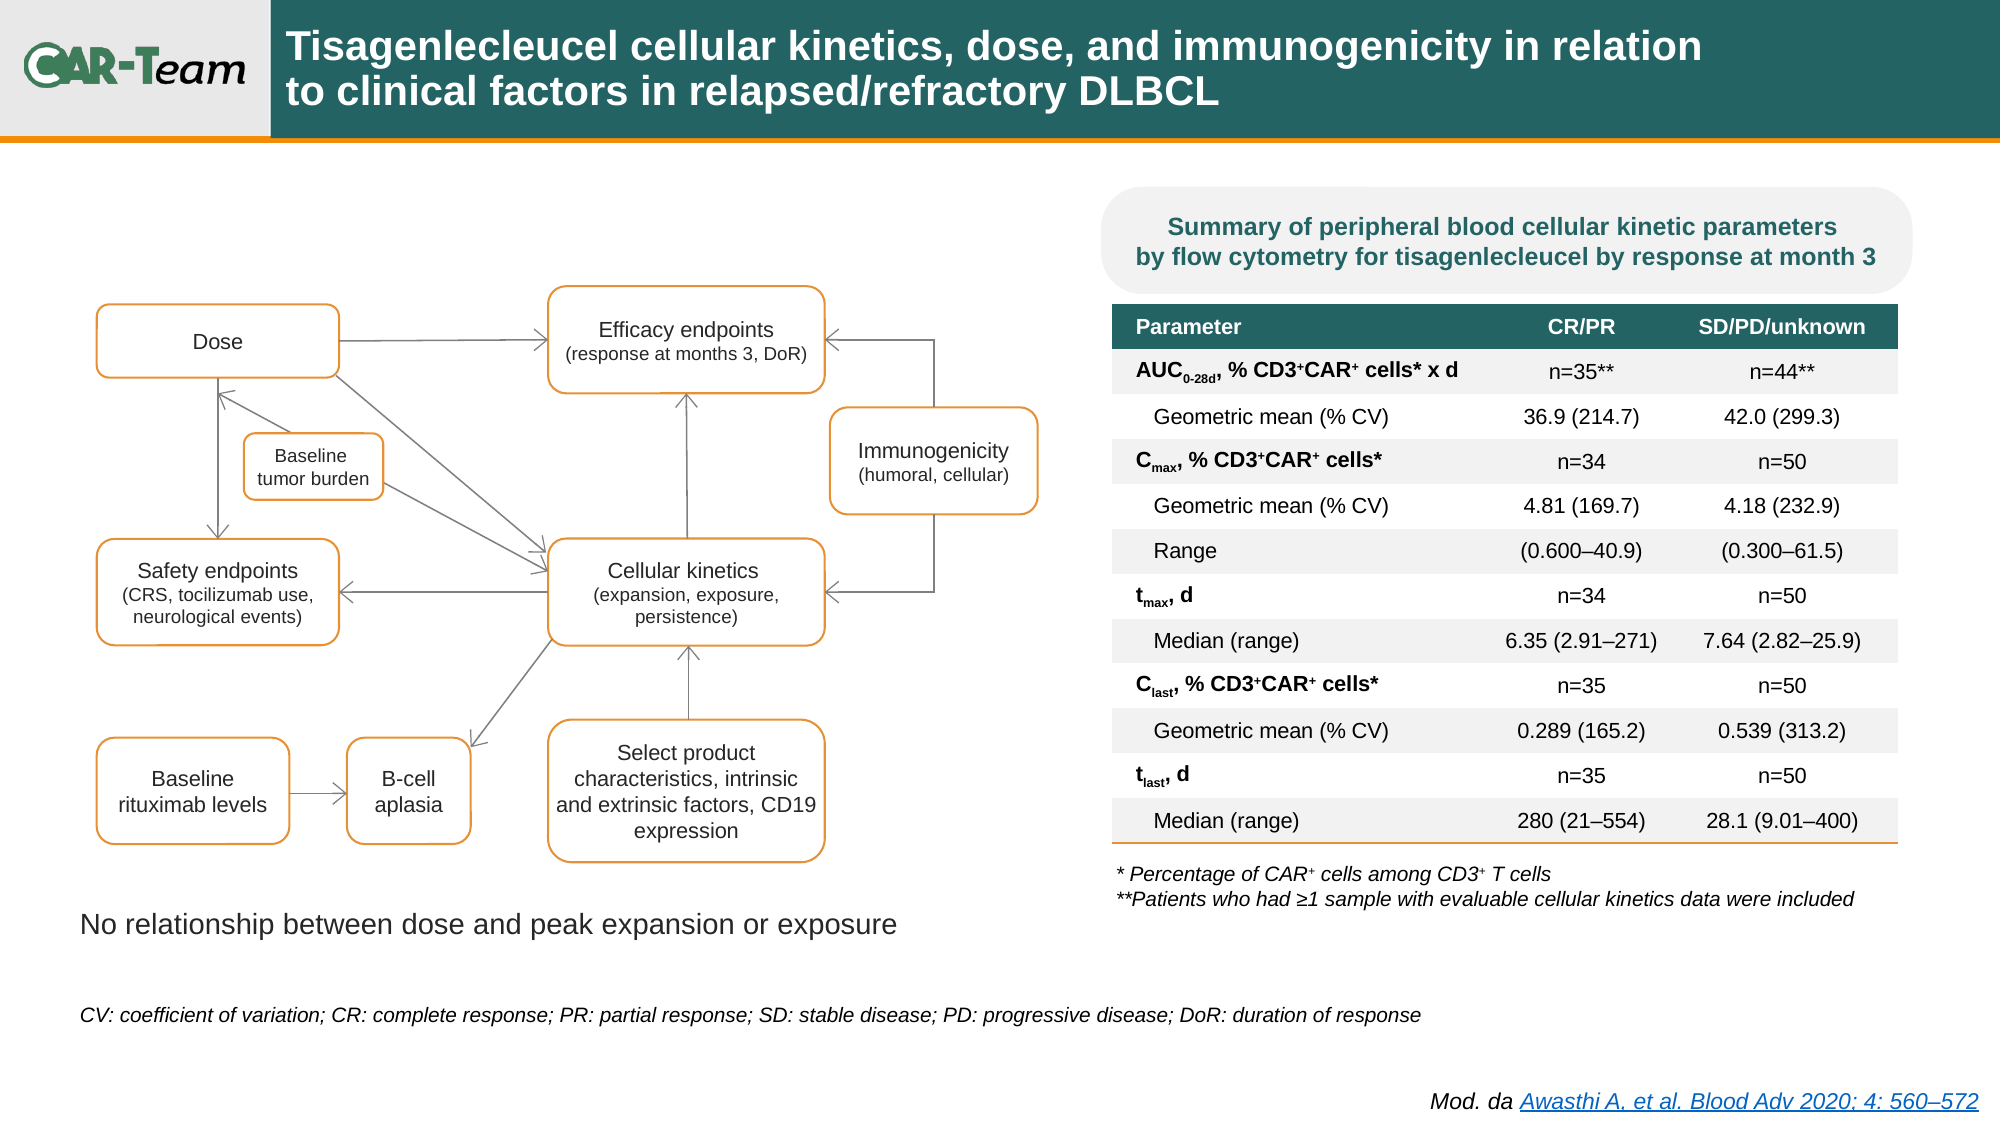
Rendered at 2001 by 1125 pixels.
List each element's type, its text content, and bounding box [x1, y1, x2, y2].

table_cell 0.539 (313.2) [1667, 708, 1898, 753]
table_cell Geometric mean (% CV) [1112, 484, 1496, 529]
table_cell 42.0 (299.3) [1667, 394, 1898, 439]
table_cell 280 (21–554) [1496, 798, 1667, 842]
table_cell 0.289 (165.2) [1496, 708, 1667, 753]
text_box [845, 318, 914, 429]
title Tisagenlecleucel cellular kinetics, dose, and immunogenicity in relation to clinical factors in relapsed/refractory DLBCL [270, 0, 1996, 139]
table_cell n=50 [1667, 663, 1898, 708]
text_box No relationship between dose and peak expansion or exposure [65, 898, 934, 948]
table_cell n=50 [1667, 753, 1898, 798]
text_box Immunogenicity (humoral, cellular) [828, 406, 1039, 516]
table_cell Cmax, % CD3+CAR+ cells* [1112, 439, 1496, 484]
text_box Dose [95, 303, 341, 379]
text_box Efficacy endpoints (response at months 3, DoR) [547, 285, 826, 395]
table_cell tmax, d [1112, 574, 1496, 619]
table_cell 36.9 (214.7) [1496, 394, 1667, 439]
text_box B-cell aplasia [345, 736, 472, 846]
table_cell 7.64 (2.82–25.9) [1667, 619, 1898, 663]
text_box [217, 393, 549, 572]
table_cell Median (range) [1112, 798, 1496, 842]
table_cell 4.81 (169.7) [1496, 484, 1667, 529]
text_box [336, 375, 547, 393]
table_cell Median (range) [1112, 619, 1496, 663]
table_cell 6.35 (2.91–271) [1496, 619, 1667, 663]
table_header Parameter [1112, 304, 1496, 349]
table_cell n=50 [1667, 574, 1898, 619]
table_cell Geometric mean (% CV) [1112, 708, 1496, 753]
table_cell n=35 [1496, 663, 1667, 708]
text_box Safety endpoints (CRS, tocilizumab use, neurological events) [95, 537, 341, 647]
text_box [840, 498, 919, 608]
text_box Baseline rituximab levels [95, 736, 291, 846]
text_box Cellular kinetics (expansion, exposure, persistence) [547, 537, 826, 647]
text_box CV: coefficient of variation; CR: complete response; PR: partial response; SD: stable disease; PD: progressive disease; DoR: duration of response [65, 994, 1857, 1035]
table_cell Geometric mean (% CV) [1112, 394, 1496, 439]
table_cell n=44** [1667, 349, 1898, 394]
table_cell tlast, d [1112, 753, 1496, 798]
table_cell (0.300–61.5) [1667, 529, 1898, 574]
table_cell Range [1112, 529, 1496, 574]
table_cell 28.1 (9.01–400) [1667, 798, 1898, 842]
table_cell n=50 [1667, 439, 1898, 484]
table_header CR/PR [1496, 304, 1667, 349]
table_cell AUC0-28d, % CD3+CAR+ cells* x d [1112, 349, 1496, 394]
text_box Mod. da Awasthi A, et al. Blood Adv 2020; 4: 560–572 [1331, 1081, 1994, 1122]
table_cell n=35** [1496, 349, 1667, 394]
table_cell n=35 [1496, 753, 1667, 798]
picture [24, 42, 245, 88]
text_box Summary of peripheral blood cellular kinetic parameters by flow cytometry for tisagenlecleucel by response at month 3 [1100, 185, 1914, 295]
table_cell 4.18 (232.9) [1667, 484, 1898, 529]
text_box * Percentage of CAR+ cells among CD3+ T cells **Patients who had ≥1 sample with evaluable cellular kinetics data were included [1101, 853, 1901, 944]
table_cell (0.600–40.9) [1496, 529, 1667, 574]
table_cell Clast, % CD3+CAR+ cells* [1112, 663, 1496, 708]
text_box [470, 638, 553, 748]
table_cell n=34 [1496, 439, 1667, 484]
table_cell n=34 [1496, 574, 1667, 619]
table_header SD/PD/unknown [1667, 304, 1898, 349]
text_box Select product characteristics, intrinsic and extrinsic factors, CD19 expression [546, 718, 826, 864]
